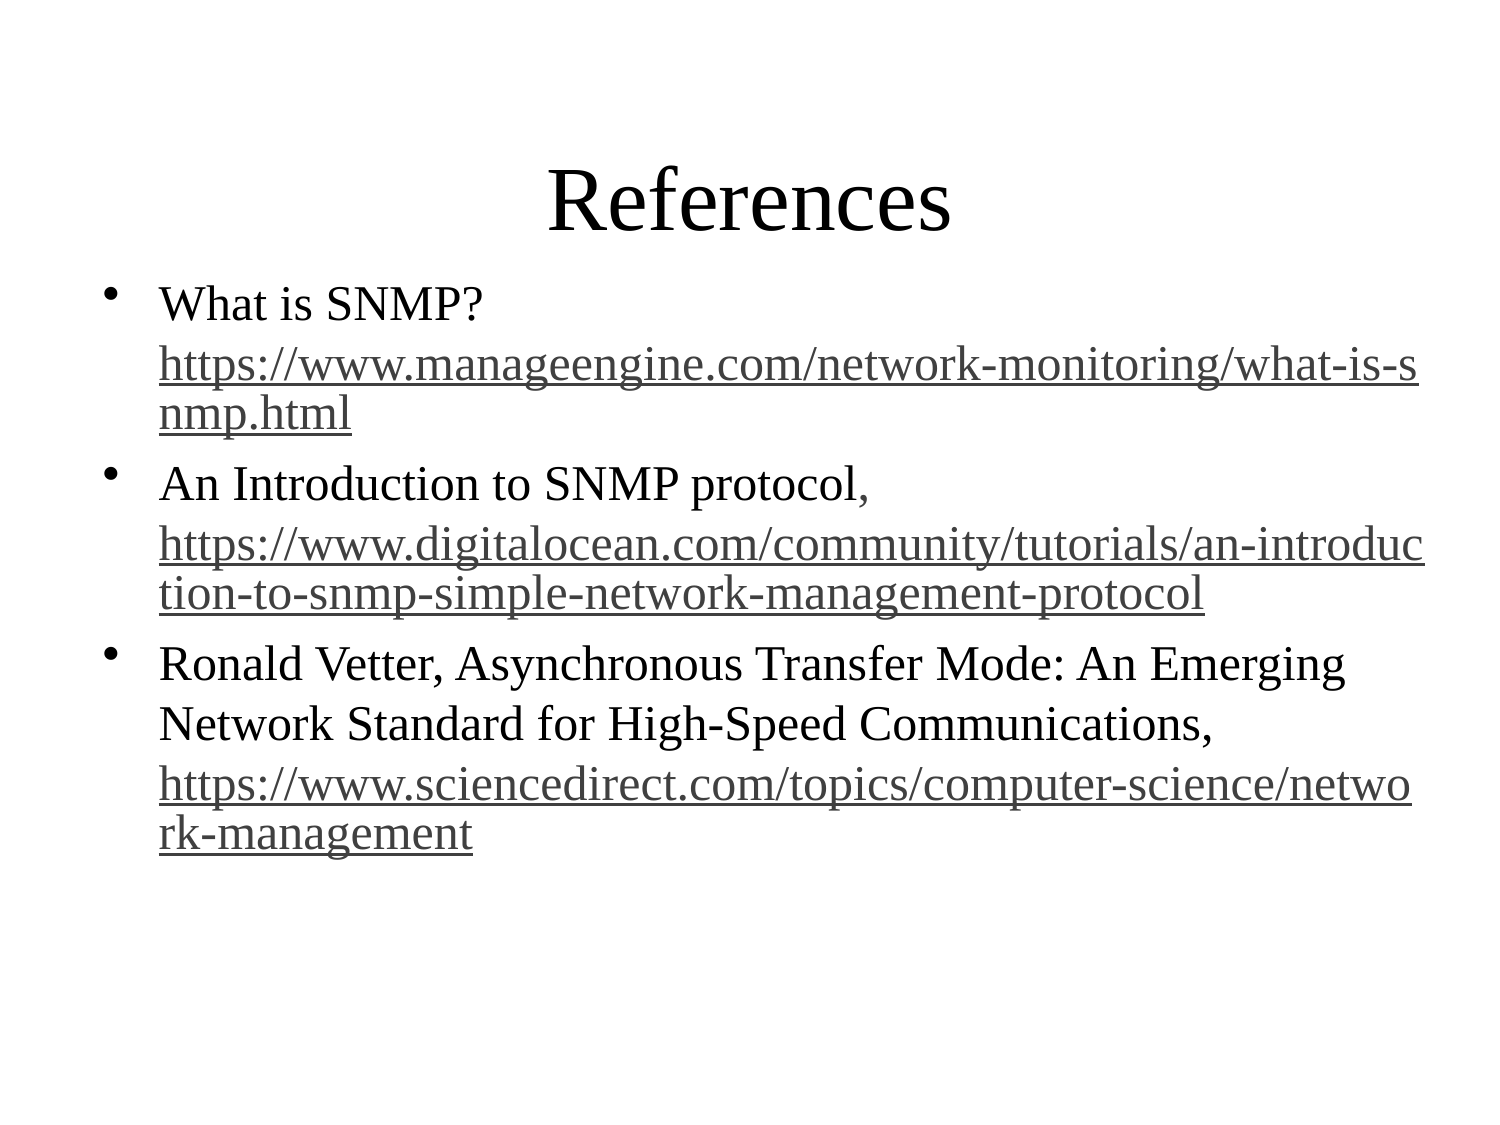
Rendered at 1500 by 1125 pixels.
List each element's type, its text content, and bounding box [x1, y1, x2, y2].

list What is SNMP? https://www.manageengine.com/network-monitoring/what-is-snmp.html An Introduction to SNMP protocol, https://www.digitalocean.com/community/tutorials/an-introduction-to-snmp-simple-network-management-protocol Ronald Vetter, Asynchronous Transfer Mode: An Emerging Network Standard for High-Speed Communications, https://www.sciencedirect.com/topics/computer-science/network-management [87, 262, 1443, 1025]
title References [112, 99, 1388, 262]
